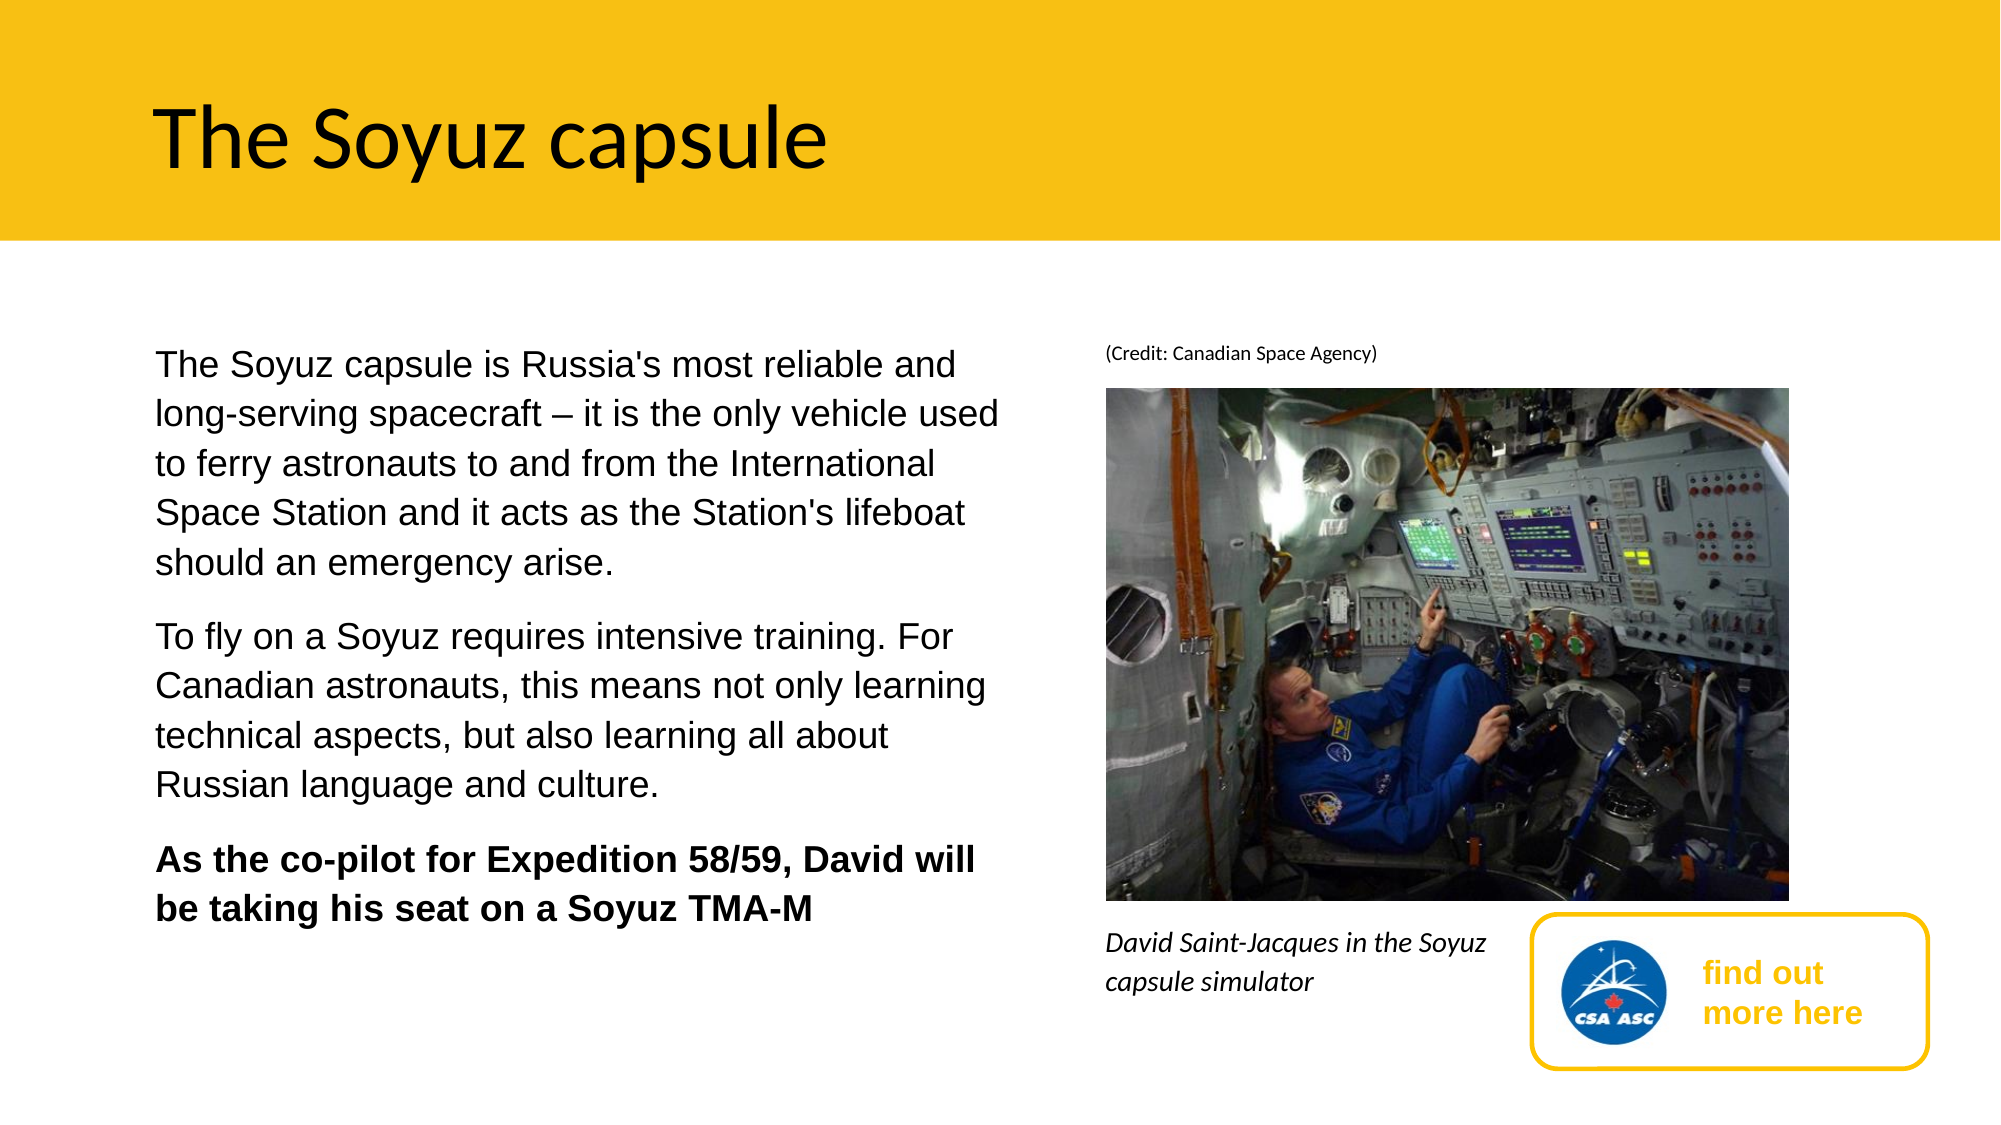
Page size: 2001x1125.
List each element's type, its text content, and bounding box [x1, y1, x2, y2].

text_box The Soyuz capsule is Russia's most reliable and long-serving spacecraft – it is the only vehicle used to ferry astronauts to and from the International Space Station and it acts as the Station's lifeboat should an emergency arise. To fly on a Soyuz requires intensive training. For Canadian astronauts, this means not only learning technical aspects, but also learning all about Russian language and culture. As the co-pilot for Expedition 58/59, David will be taking his seat on a Soyuz TMA-M [140, 327, 1040, 1018]
text_box find out more here [1687, 943, 1881, 1040]
text_box (Credit: Canadian Space Agency) [1090, 331, 1441, 372]
picture [1105, 387, 1789, 902]
text_box [1531, 914, 1928, 1069]
text_box David Saint-Jacques in the Soyuz capsule simulator [1090, 905, 1588, 1010]
picture [1556, 936, 1670, 1050]
title The Soyuz capsule [137, 52, 1863, 225]
